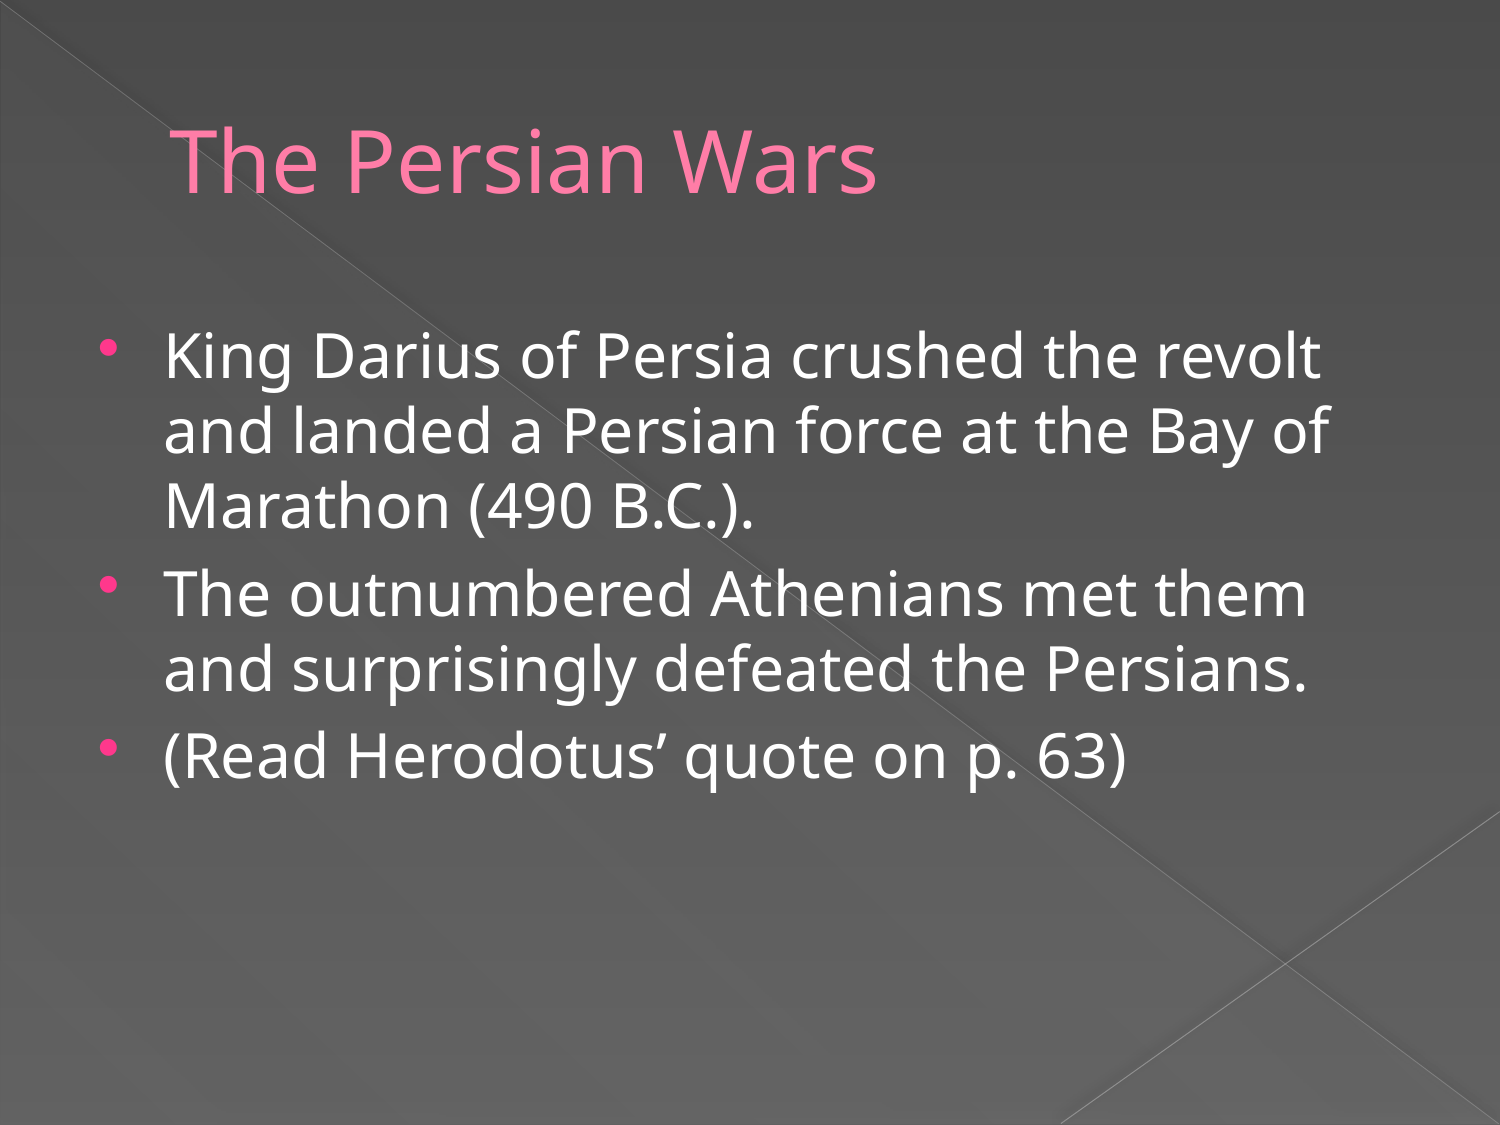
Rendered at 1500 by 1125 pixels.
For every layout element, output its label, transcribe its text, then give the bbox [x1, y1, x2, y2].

list King Darius of Persia crushed the revolt and landed a Persian force at the Bay of Marathon (490 B.C.). The outnumbered Athenians met them and surprisingly defeated the Persians. (Read Herodotus’ quote on p. 63) [75, 308, 1425, 1059]
title The Persian Wars [75, 43, 1425, 274]
